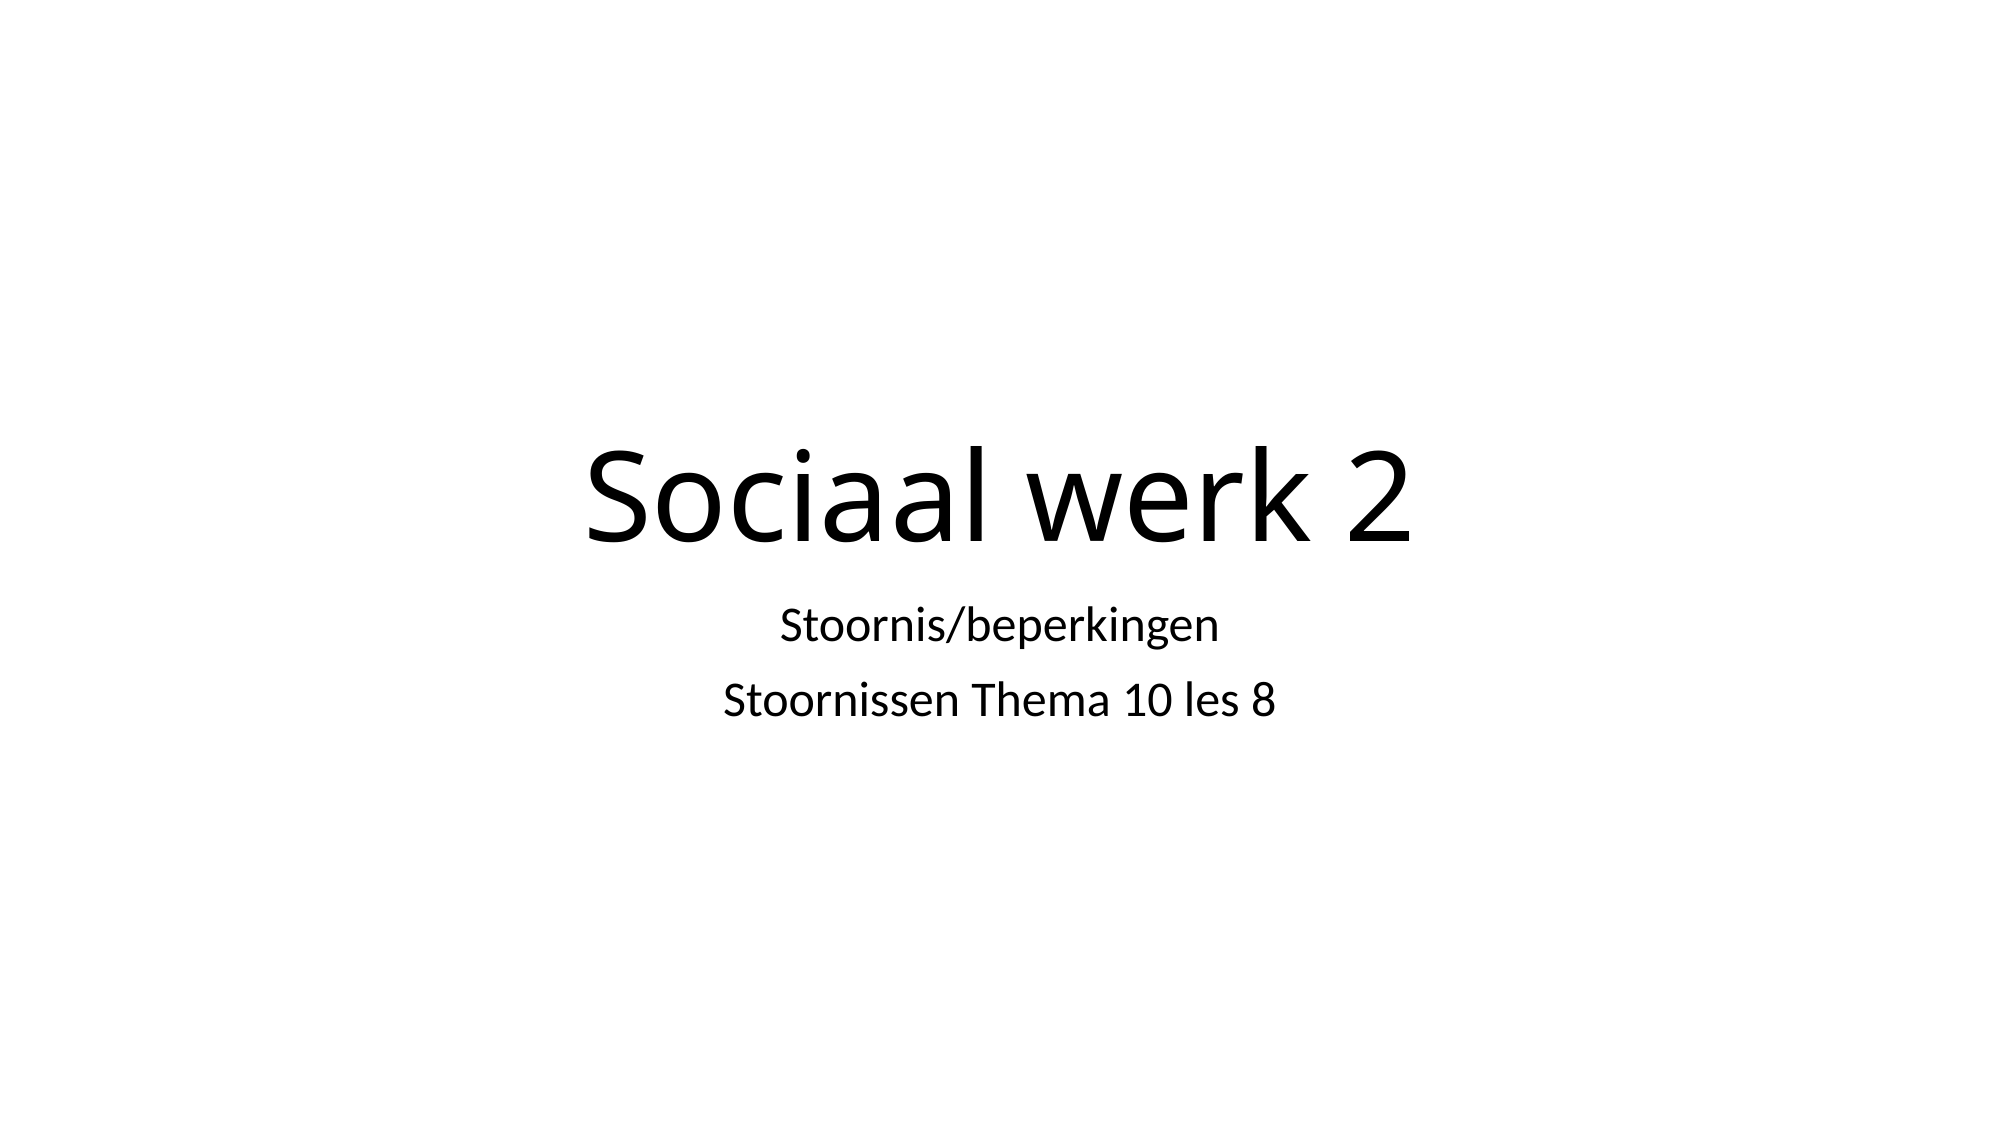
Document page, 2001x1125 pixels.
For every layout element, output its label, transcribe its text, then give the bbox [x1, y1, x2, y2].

subtitle Stoornis/beperkingen Stoornissen Thema 10 les 8 [249, 590, 1750, 863]
title Sociaal werk 2 [249, 184, 1750, 576]
